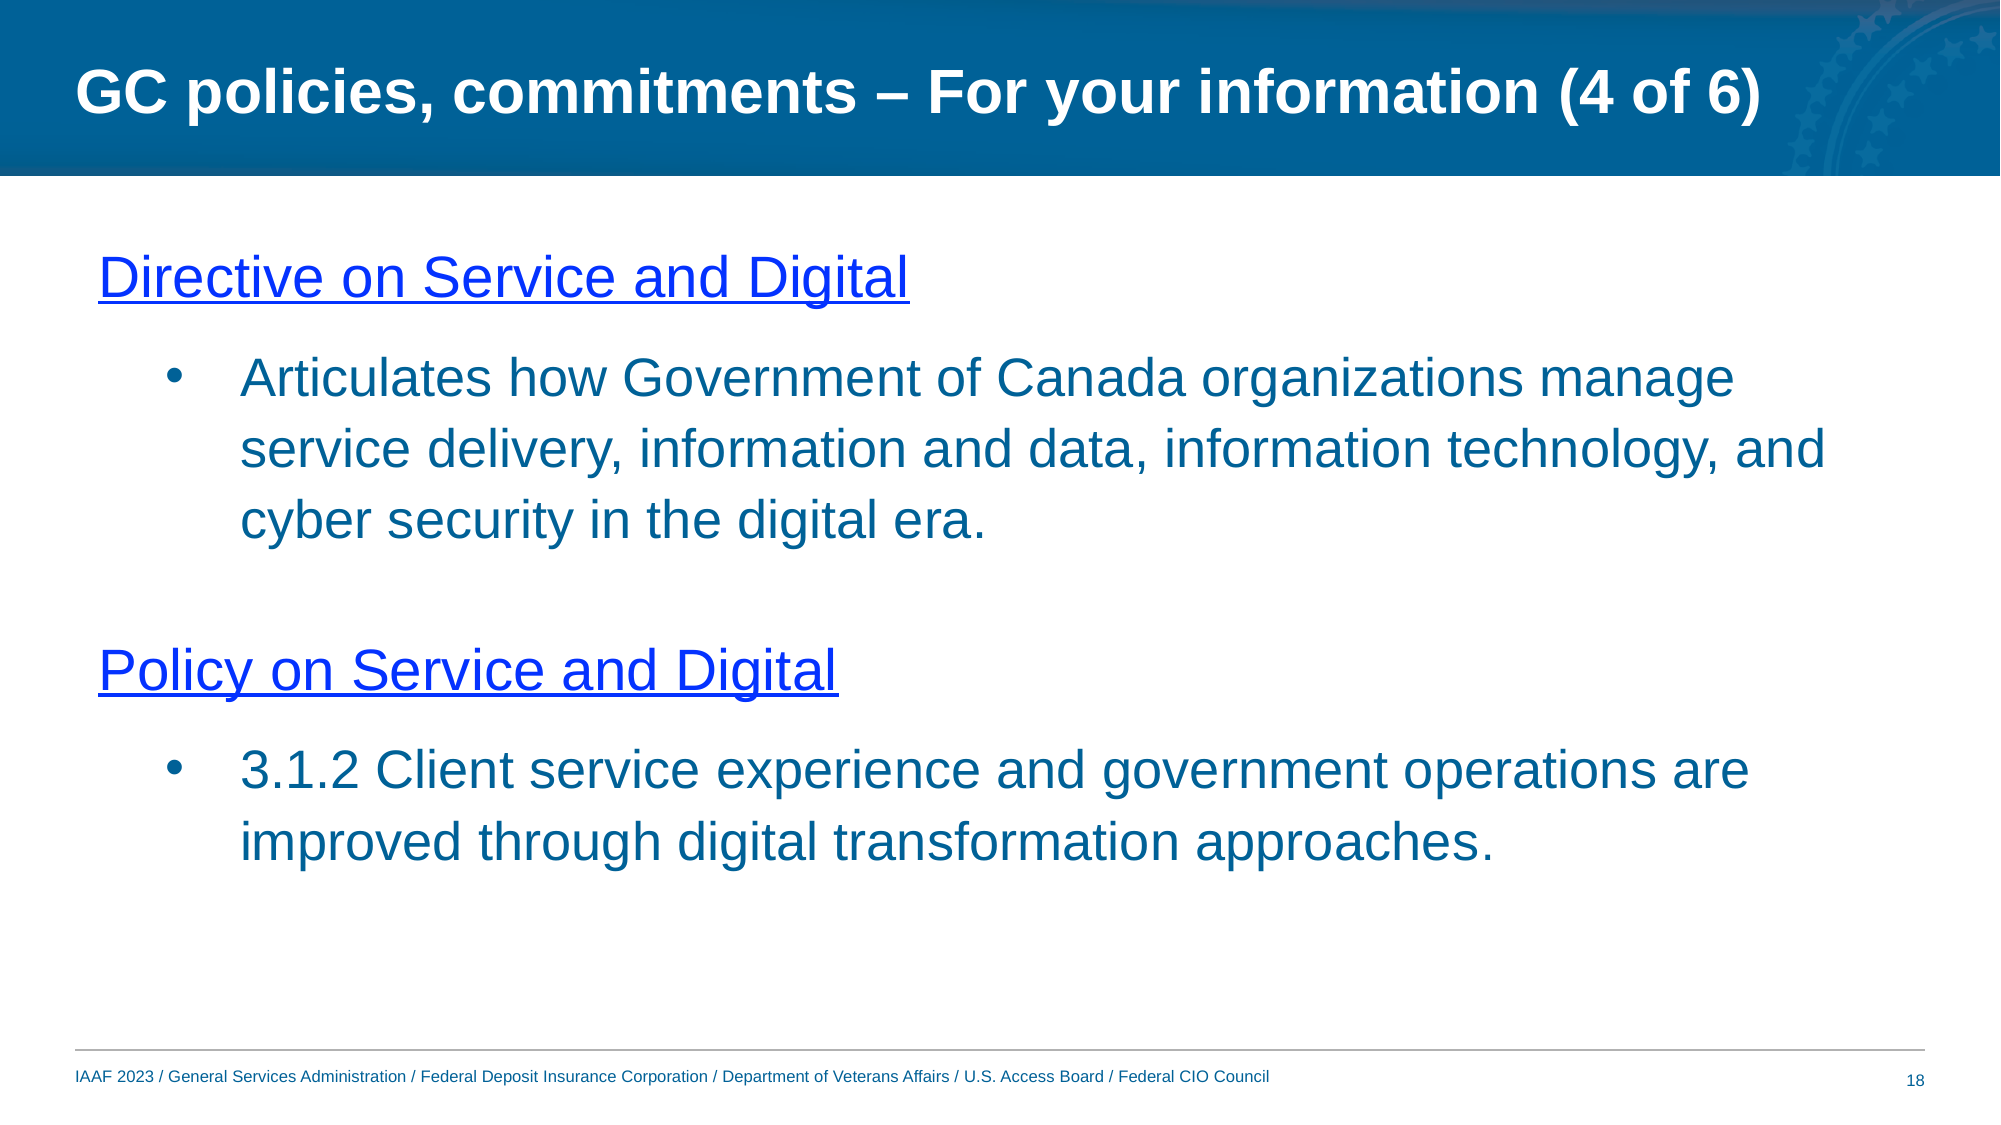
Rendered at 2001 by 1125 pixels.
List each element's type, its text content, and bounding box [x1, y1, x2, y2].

picture [0, 0, 2000, 176]
title GC policies, commitments – For your information (4 of 6) [75, 52, 1800, 128]
list Directive on Service and Digital Articulates how Government of Canada organizations manage service delivery, information and data, information technology, and cyber security in the digital era. Policy on Service and Digital 3.1.2 Client service experience and government operations are improved through digital transformation approaches. [75, 224, 1925, 1035]
slide_number 18 [1880, 1065, 1925, 1095]
picture [0, 168, 666, 176]
